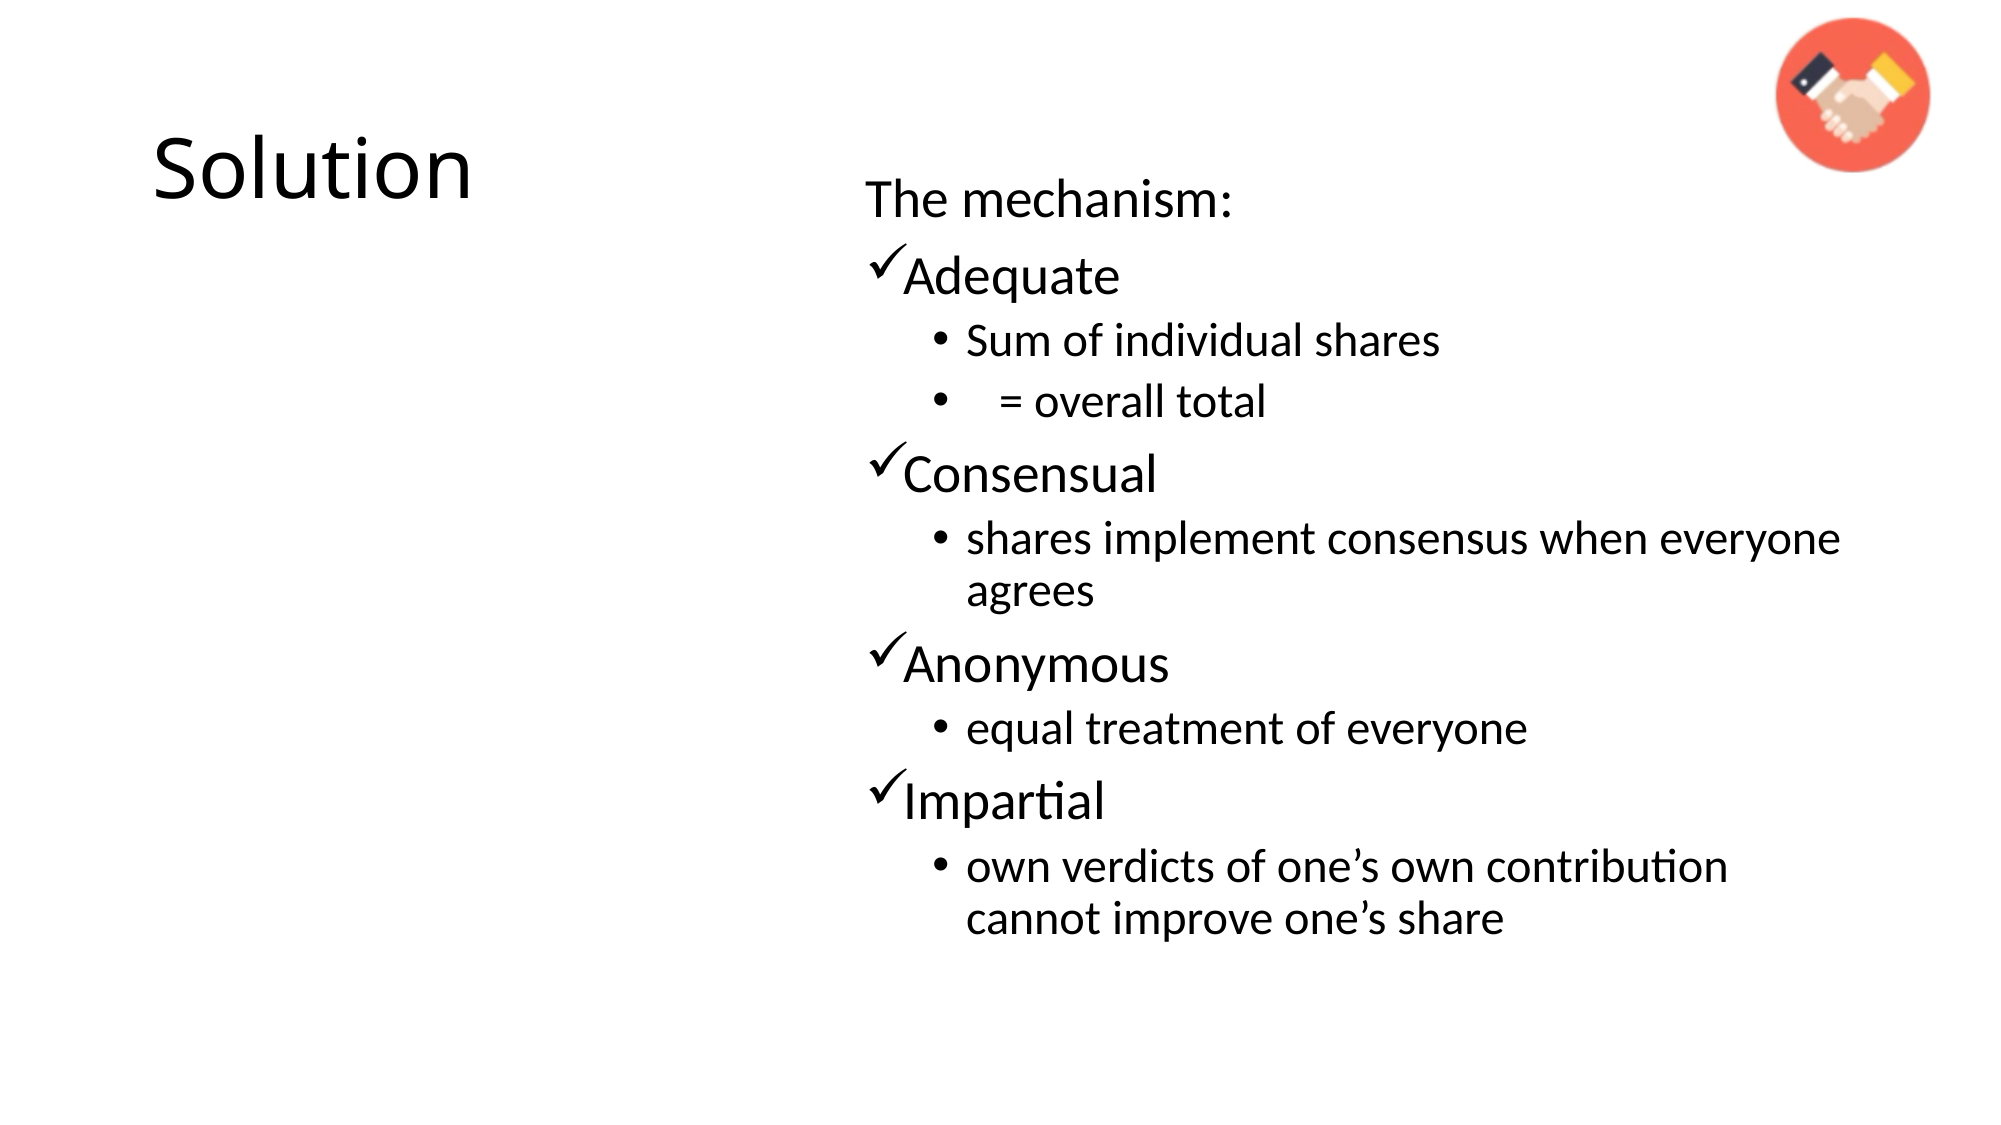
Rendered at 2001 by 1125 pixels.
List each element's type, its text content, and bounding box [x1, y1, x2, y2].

list The mechanism: Adequate Sum of individual shares = overall total Consensual shares implement consensus when everyone agrees Anonymous equal treatment of everyone Impartial own verdicts of one’s own contribution cannot improve one’s share [850, 161, 1863, 962]
picture [1749, 8, 1954, 182]
title Solution [137, 0, 783, 224]
